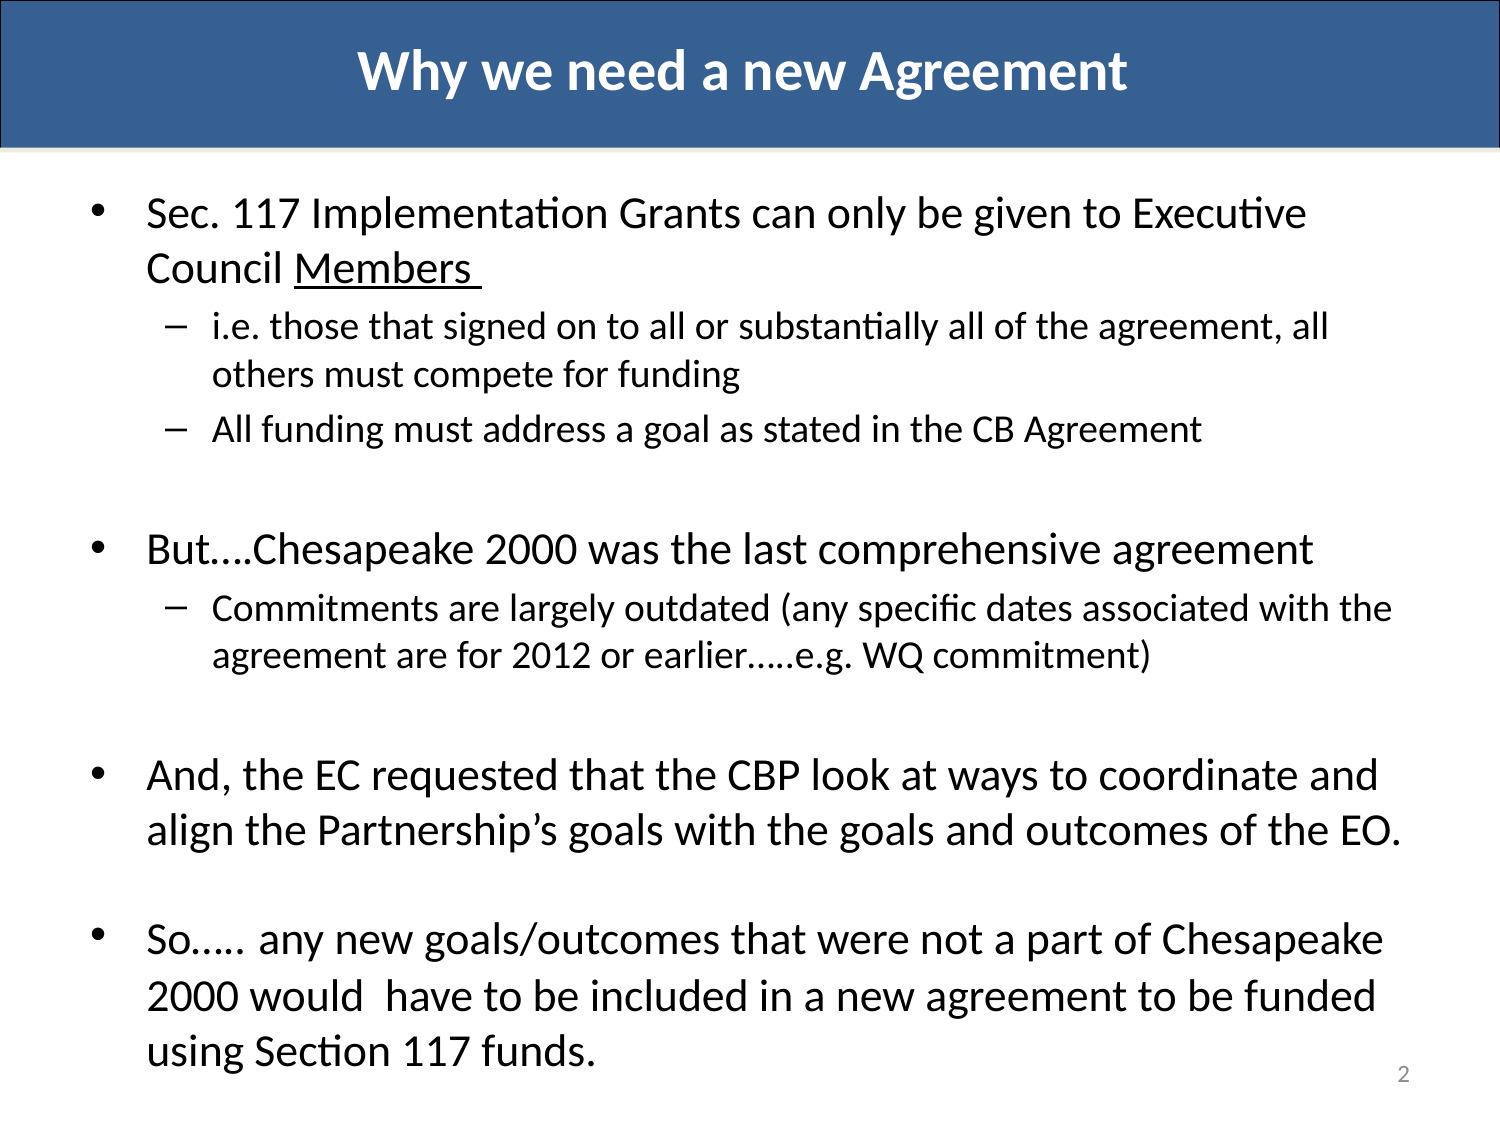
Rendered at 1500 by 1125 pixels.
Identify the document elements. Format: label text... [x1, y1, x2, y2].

list Sec. 117 Implementation Grants can only be given to Executive Council Members i.e. those that signed on to all or substantially all of the agreement, all others must compete for funding All funding must address a goal as stated in the CB Agreement But….Chesapeake 2000 was the last comprehensive agreement Commitments are largely outdated (any specific dates associated with the agreement are for 2012 or earlier…..e.g. WQ commitment) And, the EC requested that the CBP look at ways to coordinate and align the Partnership’s goals with the goals and outcomes of the EO. So….. any new goals/outcomes that were not a part of Chesapeake 2000 would have to be included in a new agreement to be funded using Section 117 funds. [75, 174, 1425, 1100]
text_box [0, 0, 1500, 151]
slide_number 2 [1074, 1042, 1425, 1103]
